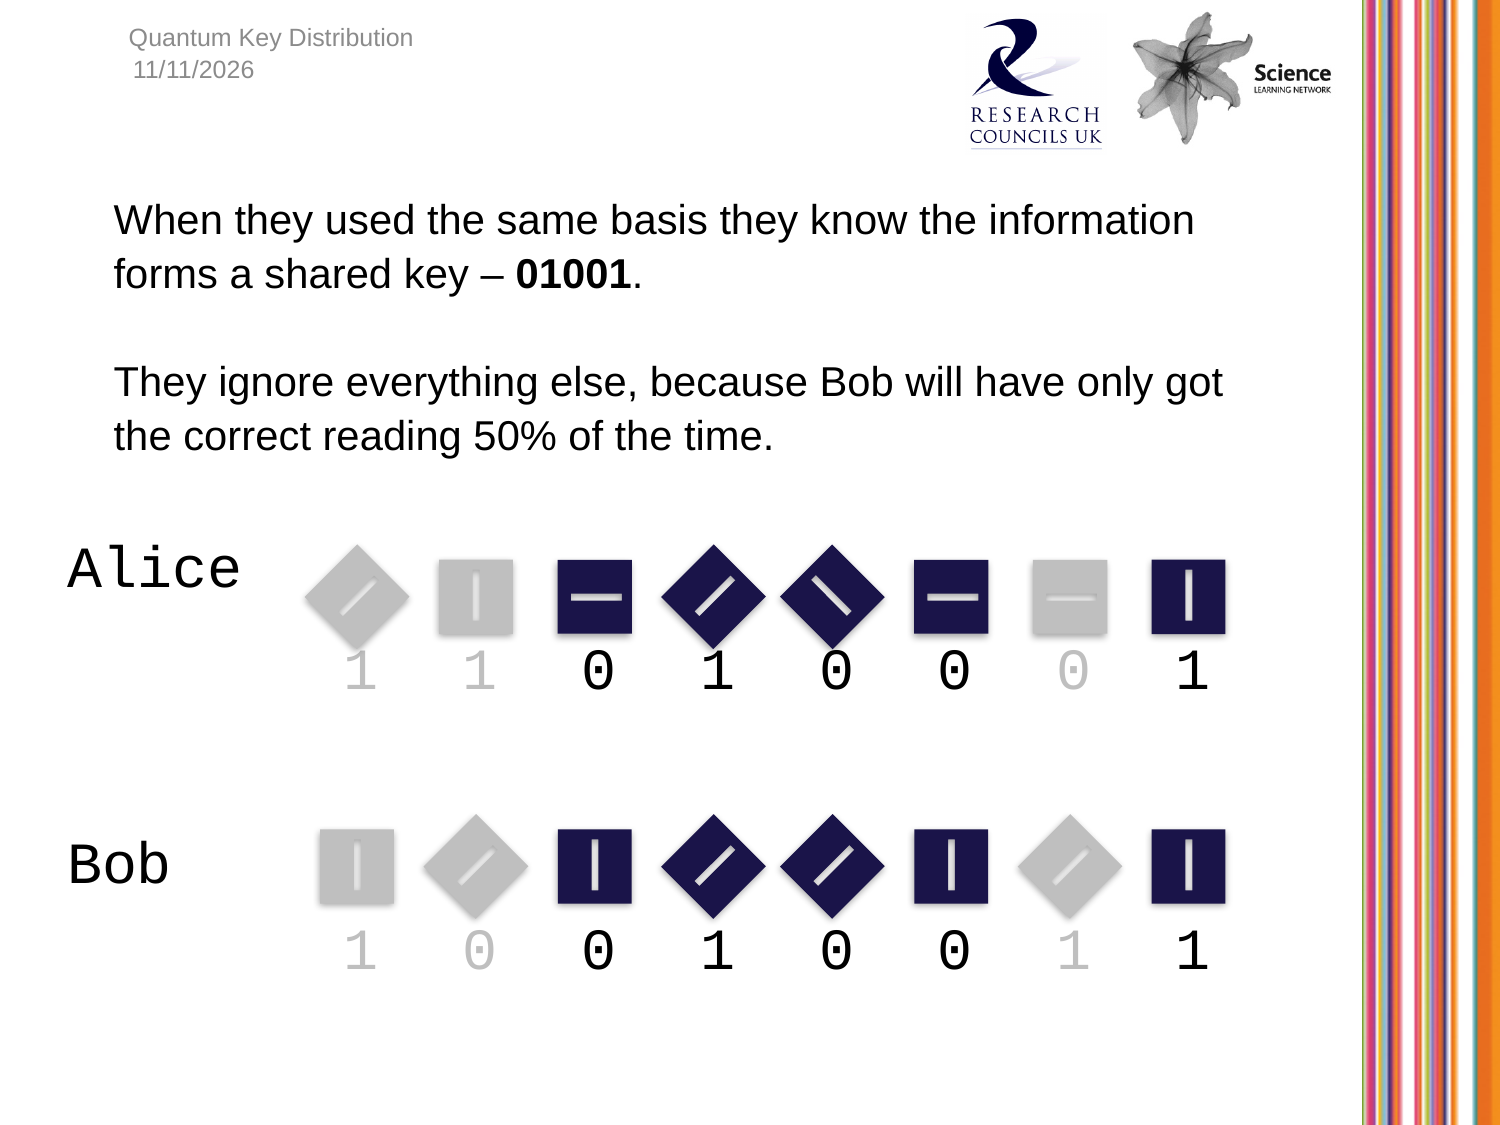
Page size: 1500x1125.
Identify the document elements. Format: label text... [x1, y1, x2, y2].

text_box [794, 559, 870, 990]
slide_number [117, 67, 456, 99]
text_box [1032, 559, 1108, 990]
text_box Alice [52, 521, 275, 607]
list When they used the same basis they know the information forms a shared key – 01001. They ignore everything else, because Bob will have only got the correct reading 50% of the time. [113, 188, 1288, 493]
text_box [557, 559, 633, 990]
picture [965, 13, 1107, 155]
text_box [438, 559, 514, 990]
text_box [1151, 559, 1226, 990]
picture [1362, 0, 1500, 1125]
footer Quantum Key Distribution [113, 6, 621, 67]
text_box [676, 559, 751, 990]
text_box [913, 559, 989, 990]
picture [1122, 0, 1341, 155]
text_box Bob [52, 817, 205, 903]
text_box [319, 559, 395, 990]
